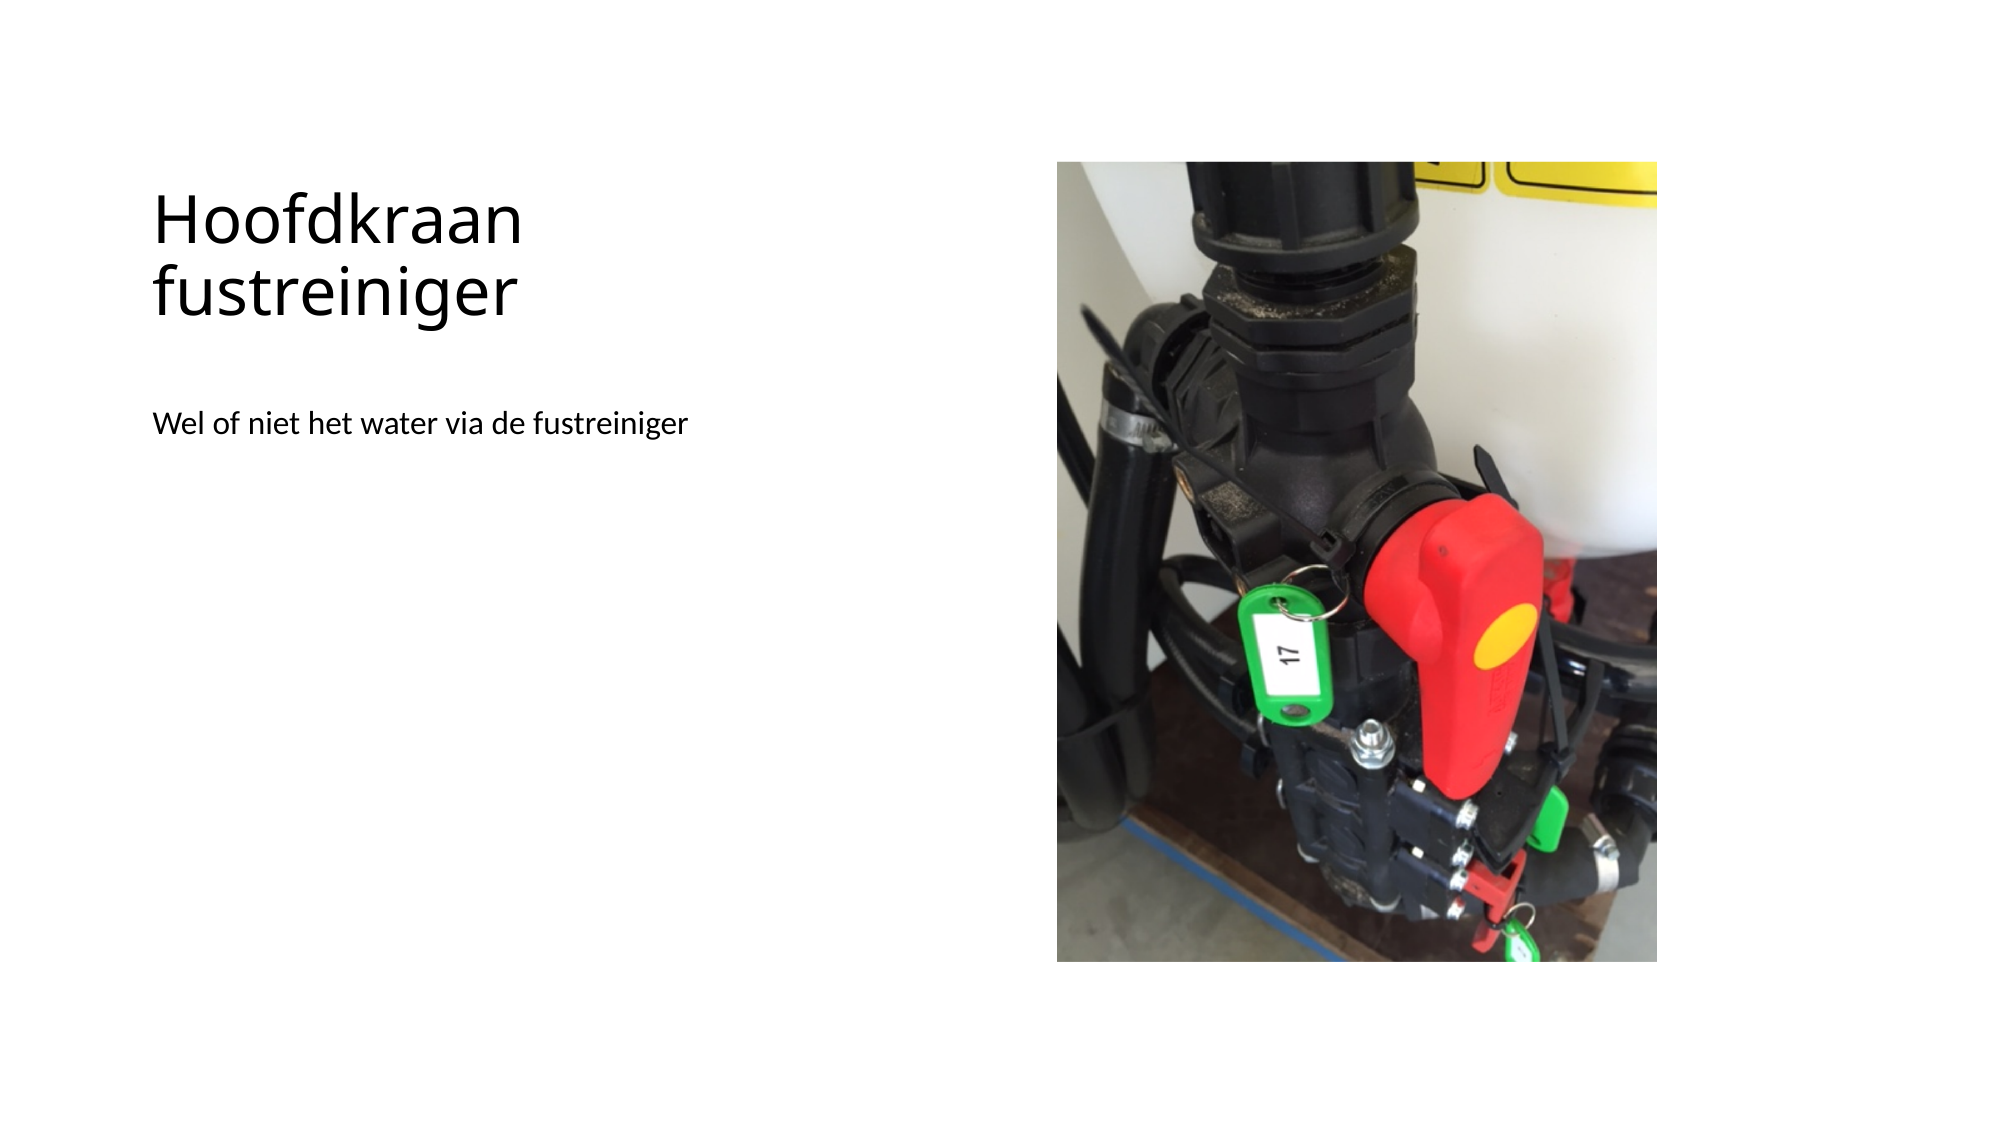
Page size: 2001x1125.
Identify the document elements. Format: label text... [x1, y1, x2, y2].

picture [1057, 862, 1657, 961]
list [956, 261, 1757, 862]
title Hoofdkraan fustreiniger [137, 75, 783, 337]
picture [1057, 163, 1657, 261]
list Wel of niet het water via de fustreiniger [137, 337, 783, 963]
